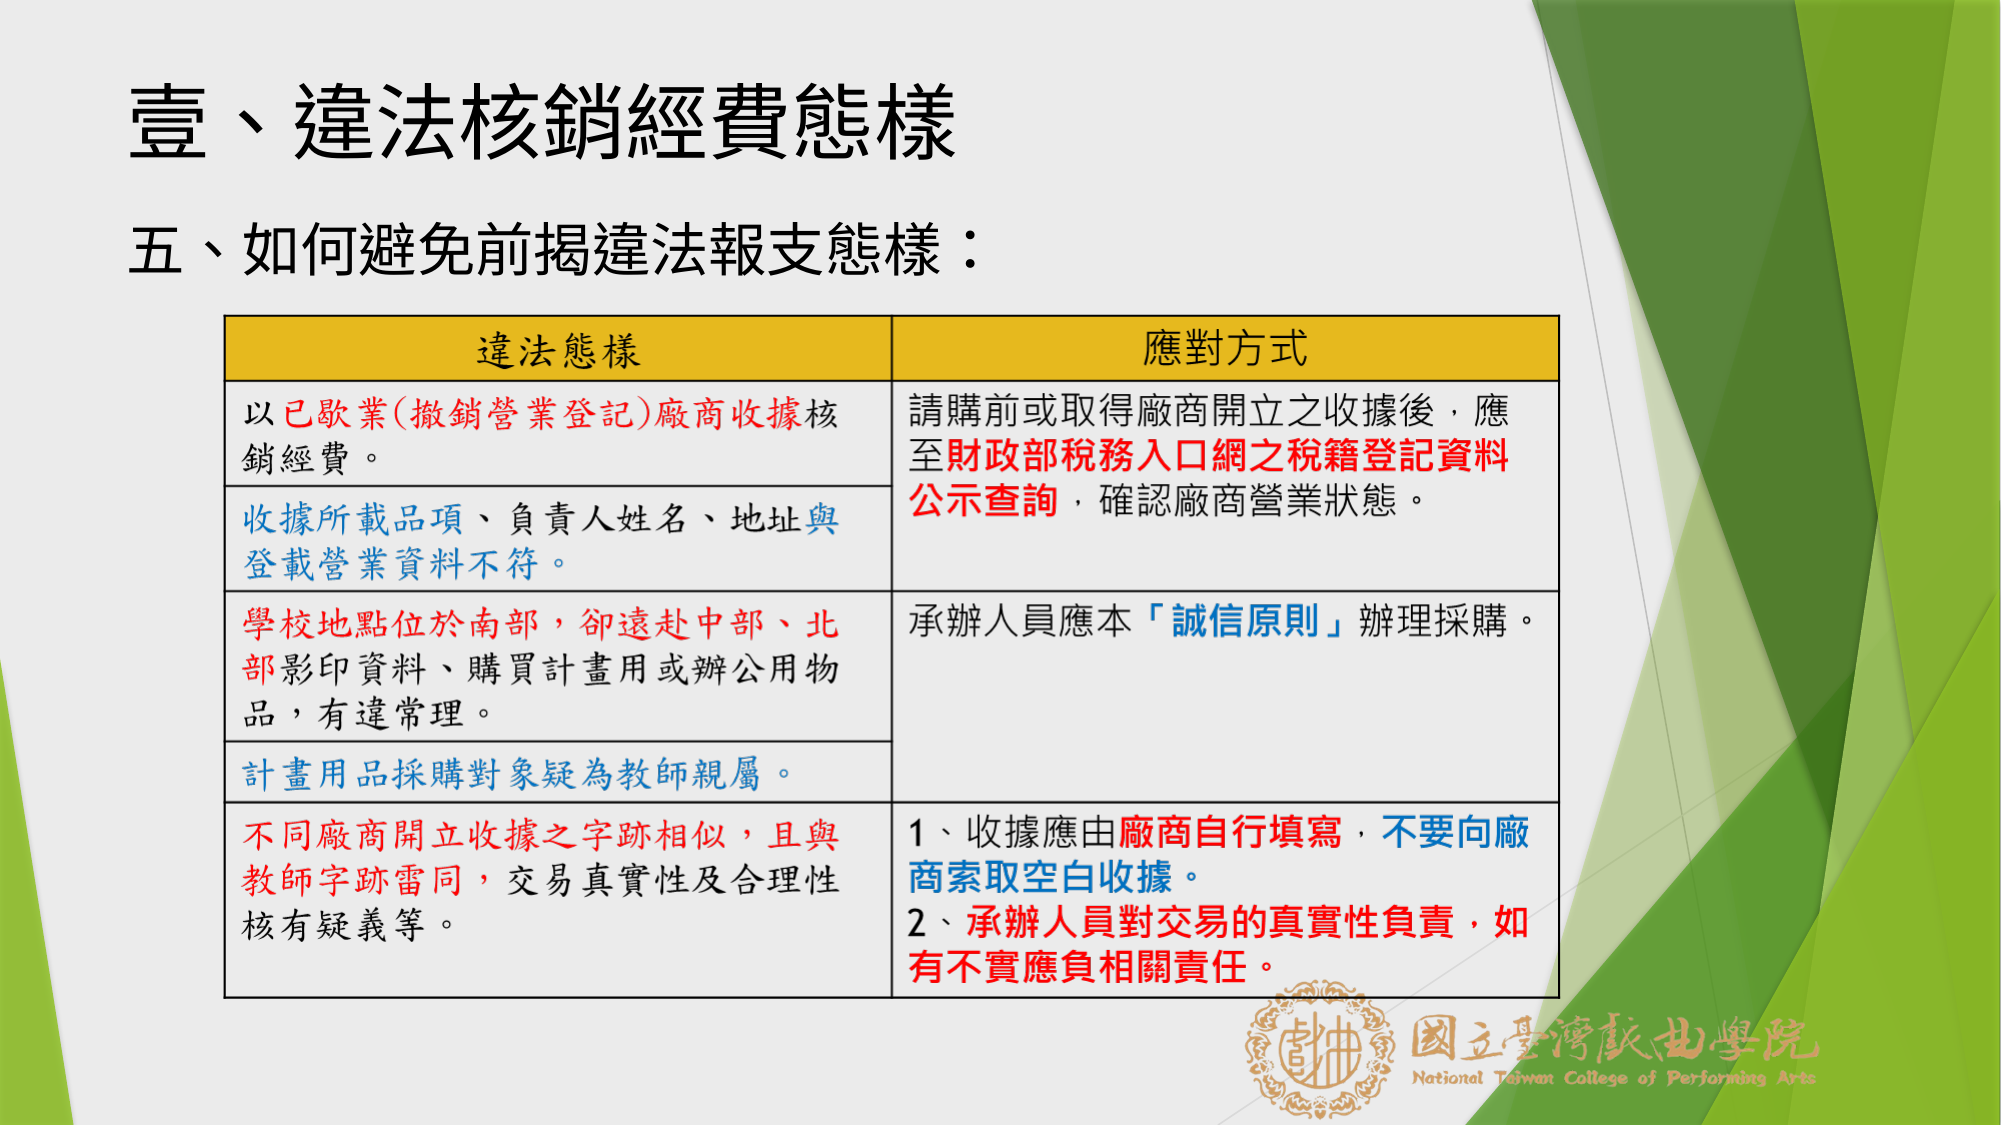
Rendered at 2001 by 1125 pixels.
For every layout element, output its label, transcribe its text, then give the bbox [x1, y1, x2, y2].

title 壹、違法核銷經費態樣 [111, 62, 1522, 205]
picture [223, 310, 1835, 1125]
list 五、如何避免前揭違法報支態樣： [111, 205, 1588, 1041]
